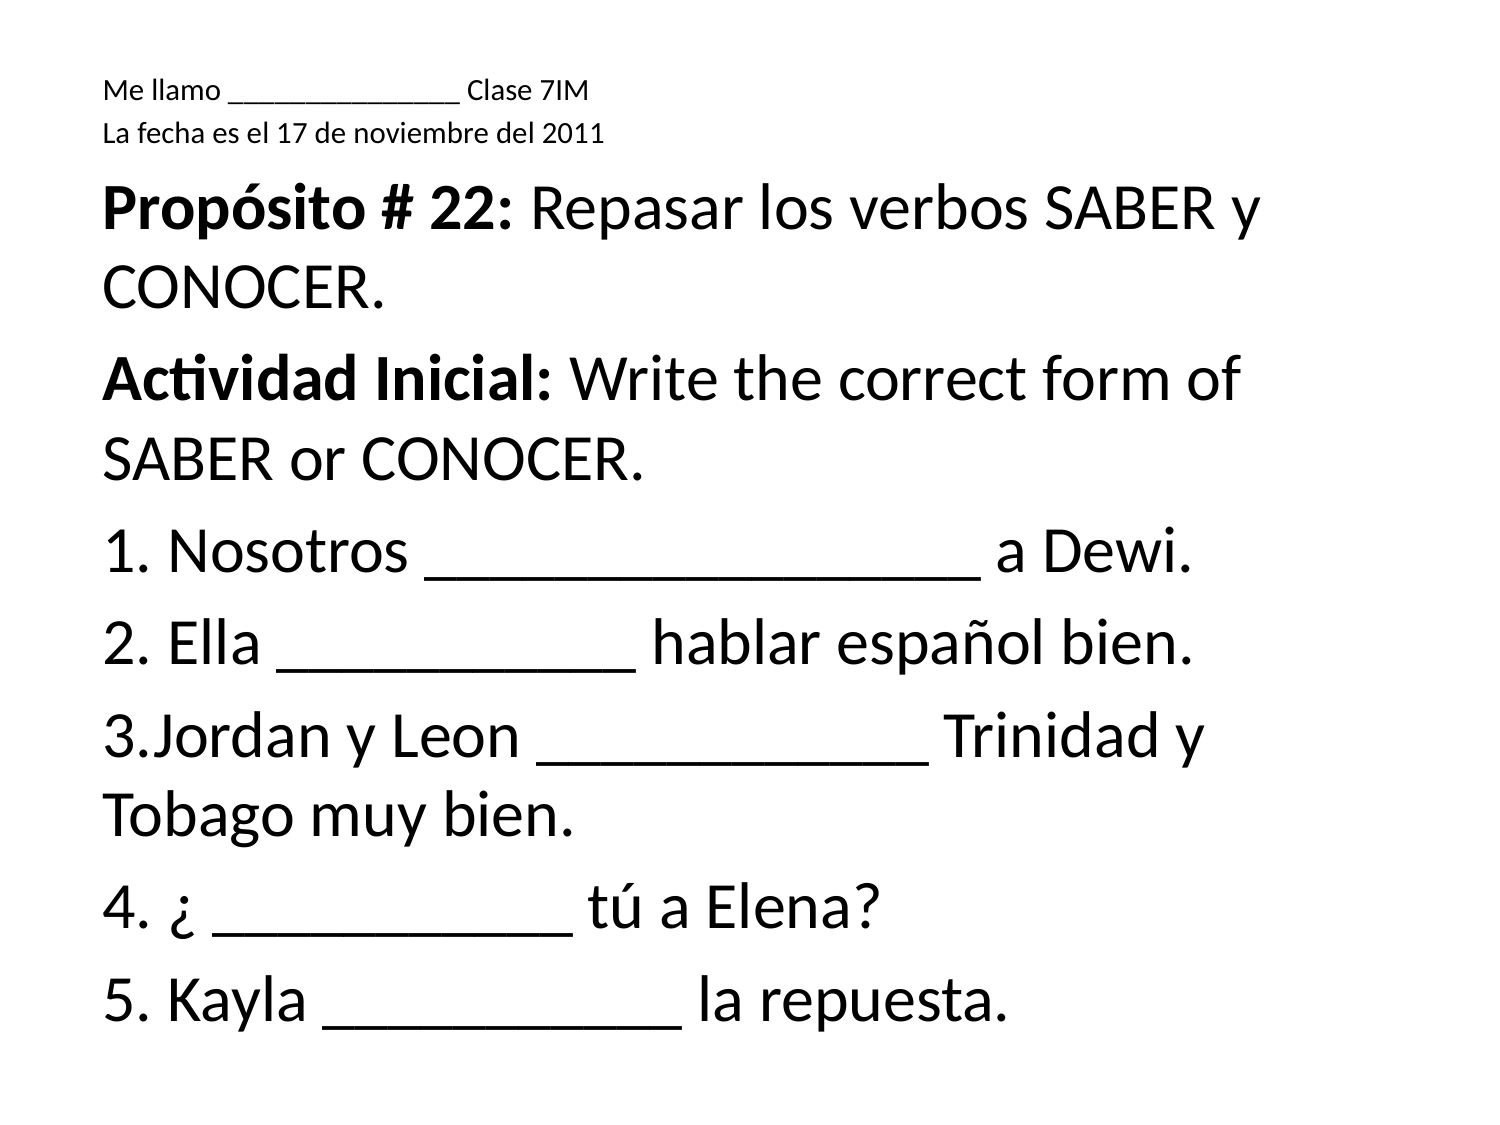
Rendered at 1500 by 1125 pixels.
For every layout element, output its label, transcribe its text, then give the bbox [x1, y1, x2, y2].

subtitle Me llamo _______________ Clase 7IM La fecha es el 17 de noviembre del 2011 Propósito # 22: Repasar los verbos SABER y CONOCER. Actividad Inicial: Write the correct form of SABER or CONOCER. 1. Nosotros _________________ a Dewi. 2. Ella ___________ hablar español bien. 3.Jordan y Leon ____________ Trinidad y Tobago muy bien. 4. ¿ ___________ tú a Elena? 5. Kayla ___________ la repuesta. [87, 62, 1401, 1051]
